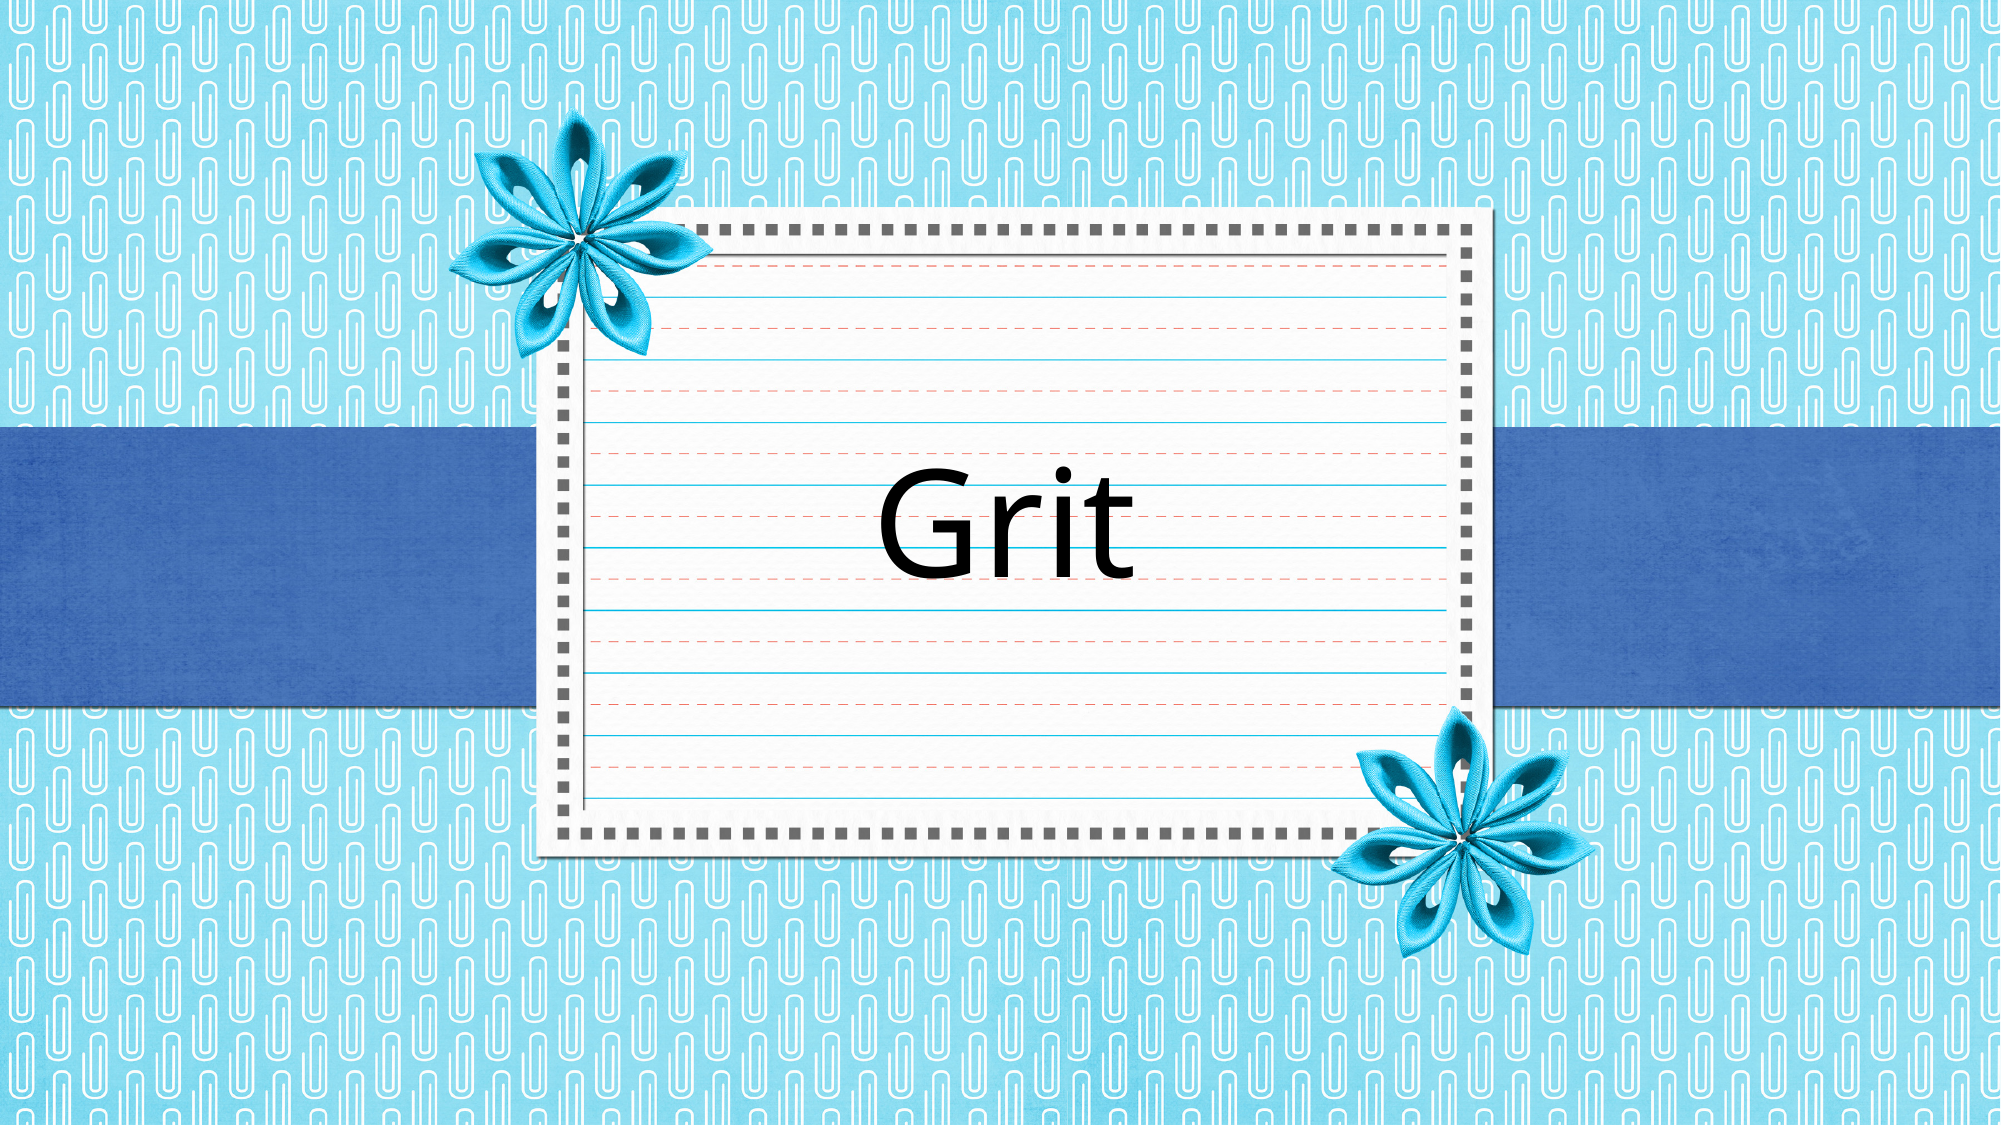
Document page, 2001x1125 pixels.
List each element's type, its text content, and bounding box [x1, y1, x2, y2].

picture [0, 0, 2001, 1125]
list Grit [858, 368, 2000, 616]
